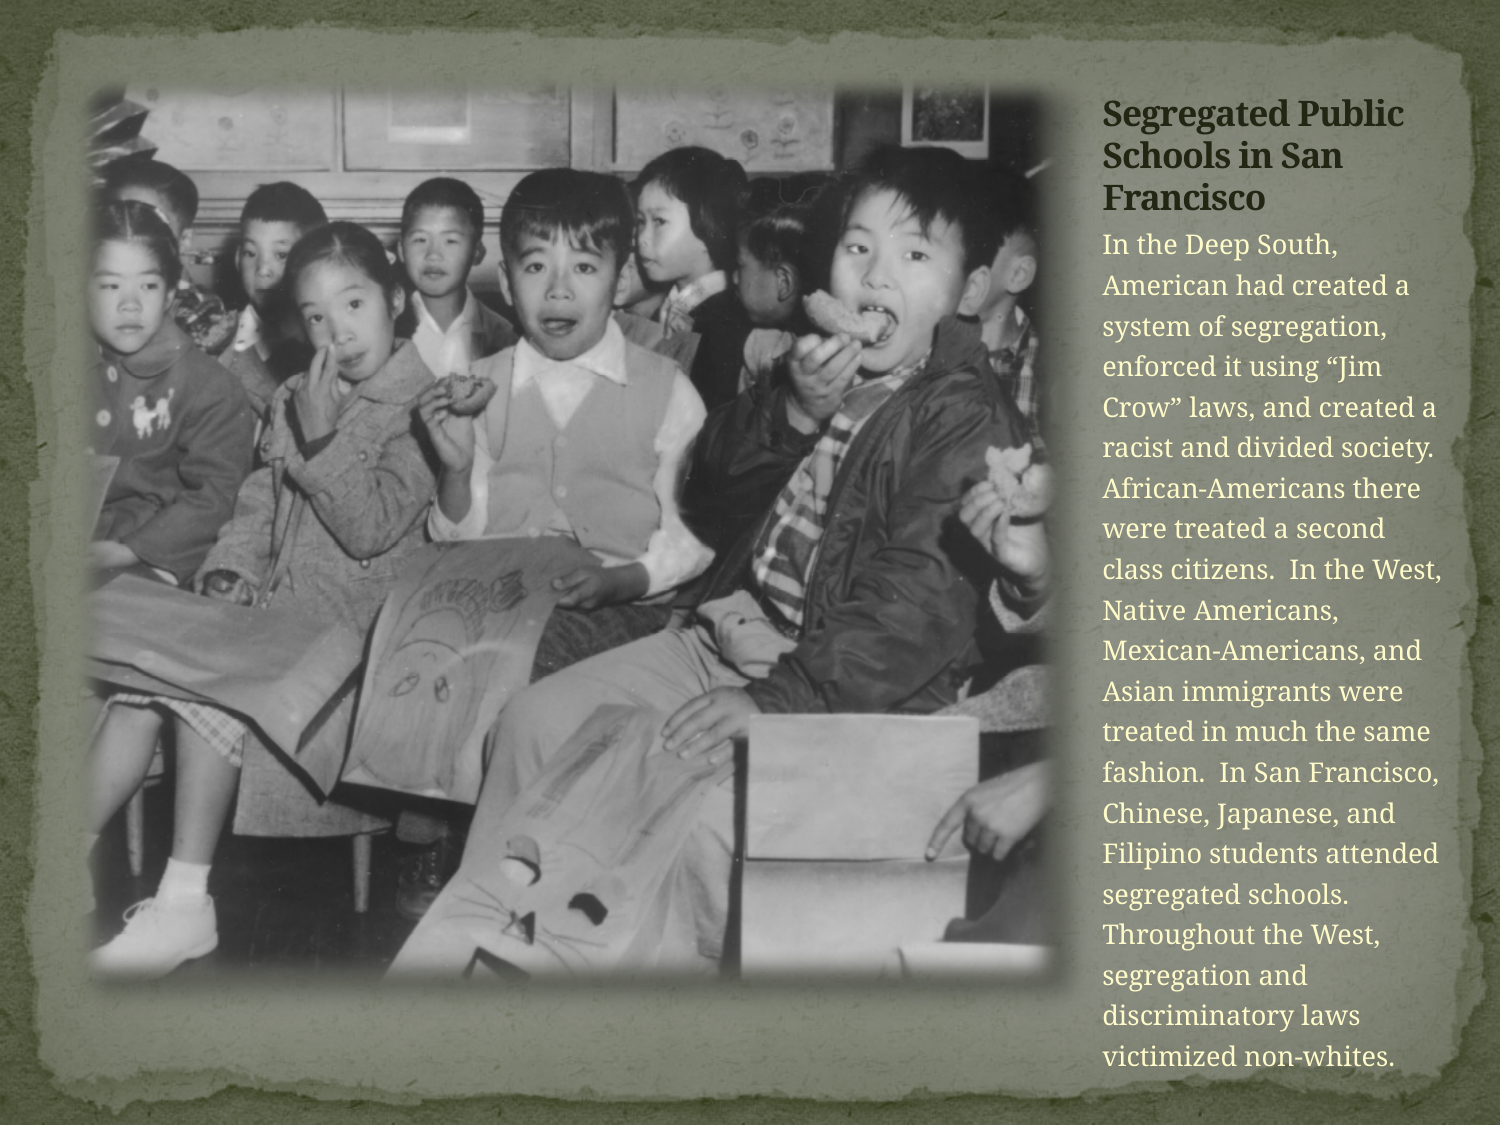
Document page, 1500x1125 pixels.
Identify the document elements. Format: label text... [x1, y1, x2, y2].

title Segregated Public Schools in San Francisco [1087, 74, 1425, 212]
picture [75, 75, 1061, 986]
list In the Deep South, American had created a system of segregation, enforced it using “Jim Crow” laws, and created a racist and divided society. African-Americans there were treated a second class citizens. In the West, Native Americans, Mexican-Americans, and Asian immigrants were treated in much the same fashion. In San Francisco, Chinese, Japanese, and Filipino students attended segregated schools. Throughout the West, segregation and discriminatory laws victimized non-whites. [1087, 212, 1463, 988]
